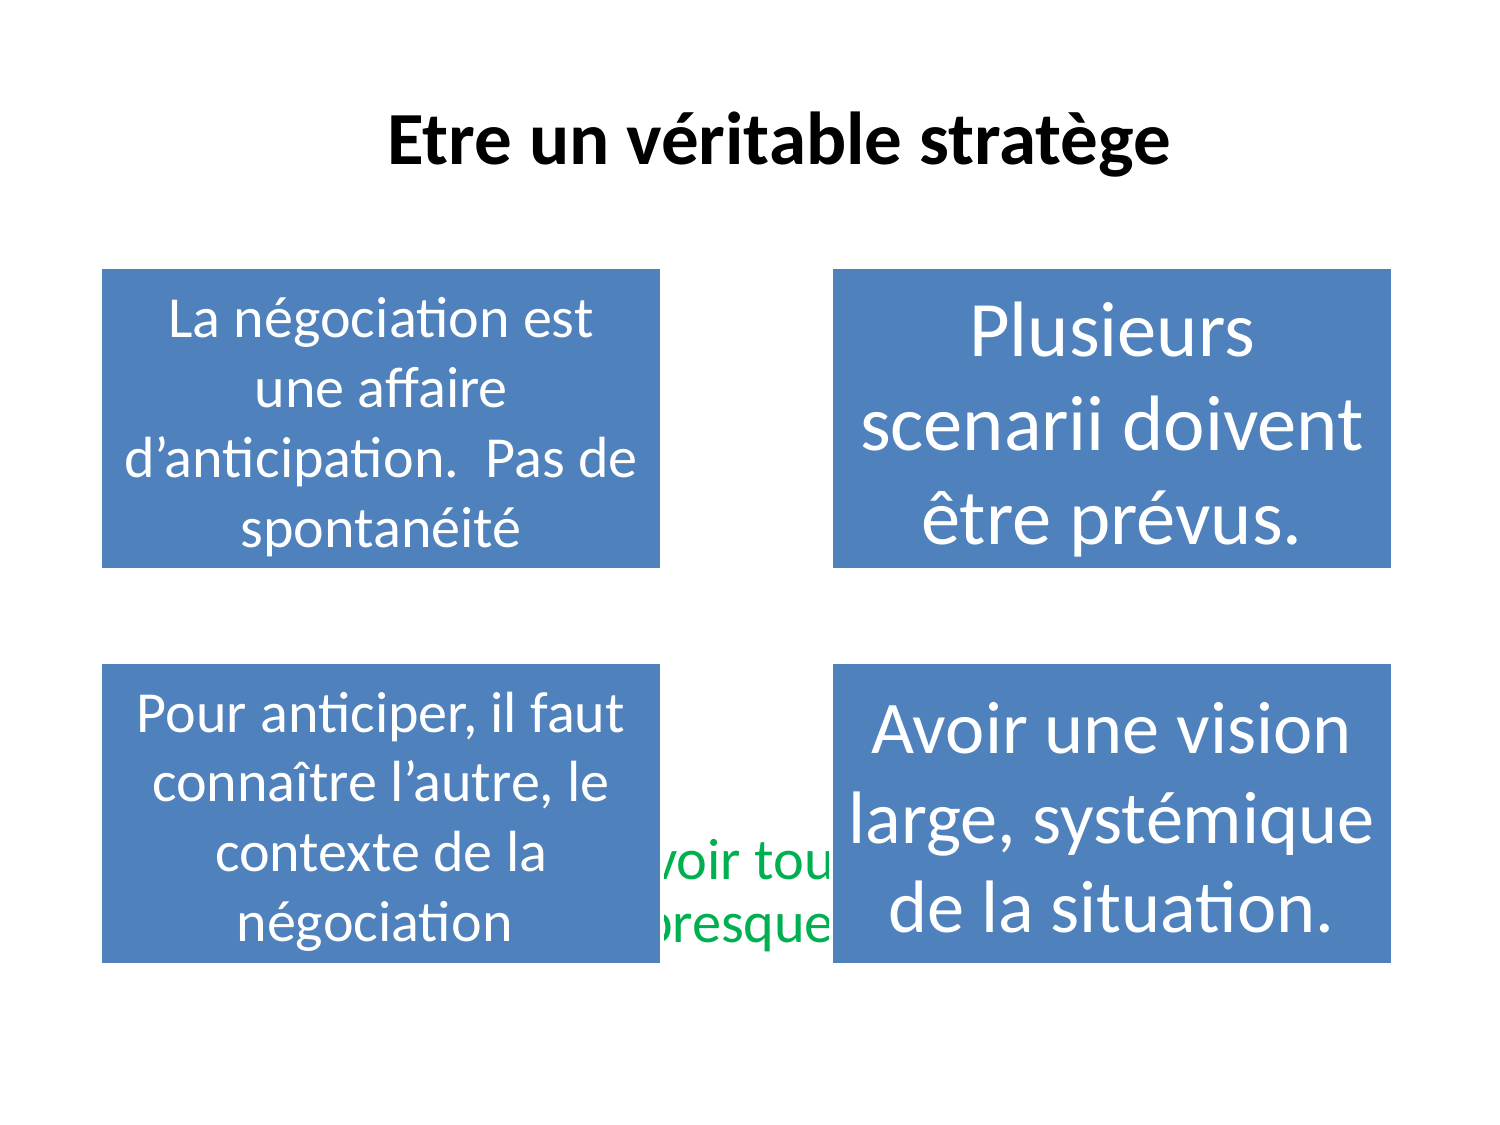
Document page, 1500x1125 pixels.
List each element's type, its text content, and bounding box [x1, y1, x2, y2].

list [100, 266, 1394, 799]
list Négocier, c’est prévoir toutes les situations ou presque... [82, 796, 1424, 987]
text_box Etre un véritable stratège [187, 81, 1371, 187]
